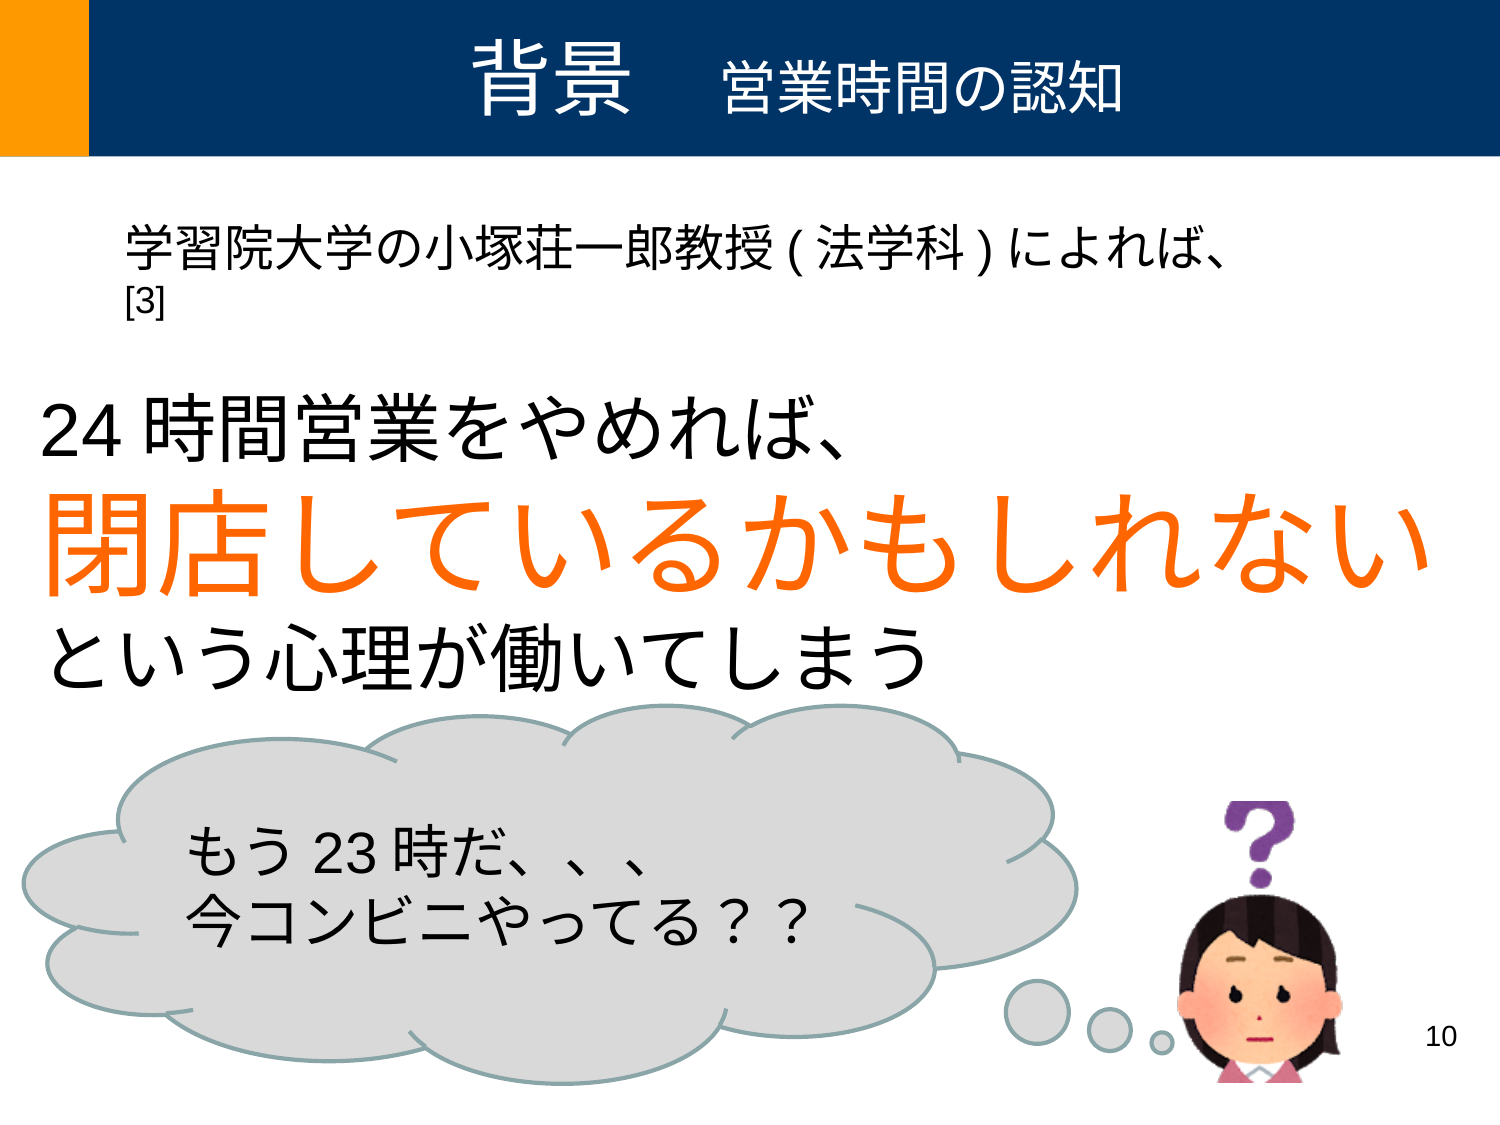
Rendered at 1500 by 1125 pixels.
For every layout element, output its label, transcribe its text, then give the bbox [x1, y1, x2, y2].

text_box 学習院大学の小塚荘一郎教授(法学科)によれば、[3] [109, 208, 1267, 285]
text_box もう23時だ、、、 今コンビニやってる？？ [21, 703, 1079, 1086]
picture [1120, 800, 1403, 1083]
text_box もう23時だ、、、 今コンビニやってる？？ [1086, 1006, 1115, 1054]
text_box 24時間営業をやめれば、 閉店しているかもしれないという心理が働いてしまう [24, 373, 1500, 783]
slide_number 10 [1404, 1010, 1473, 1089]
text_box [0, 0, 1500, 157]
